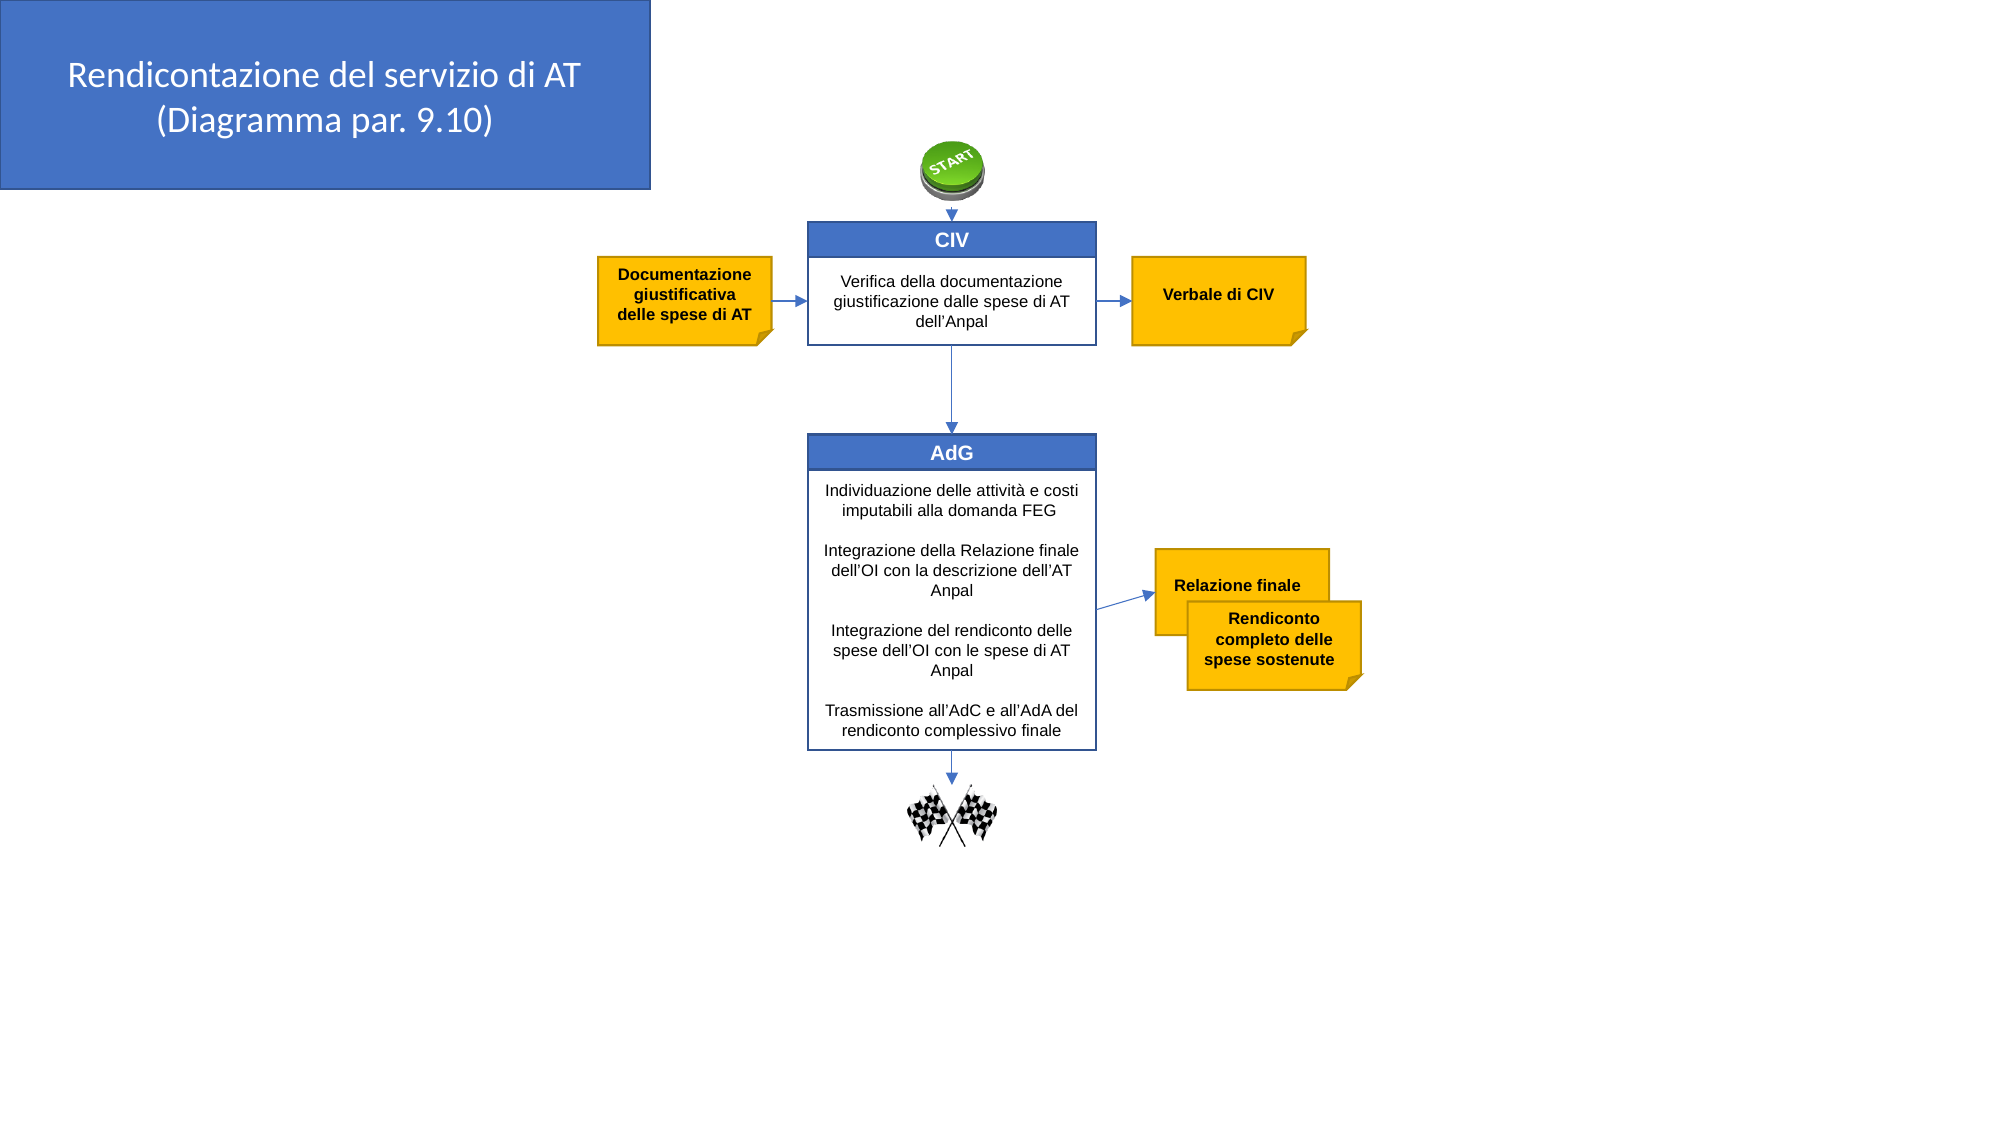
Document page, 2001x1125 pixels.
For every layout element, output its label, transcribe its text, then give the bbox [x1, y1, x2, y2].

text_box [598, 135, 1361, 847]
text_box Rendicontazione del servizio di AT (Diagramma par. 9.10) [0, 0, 651, 190]
